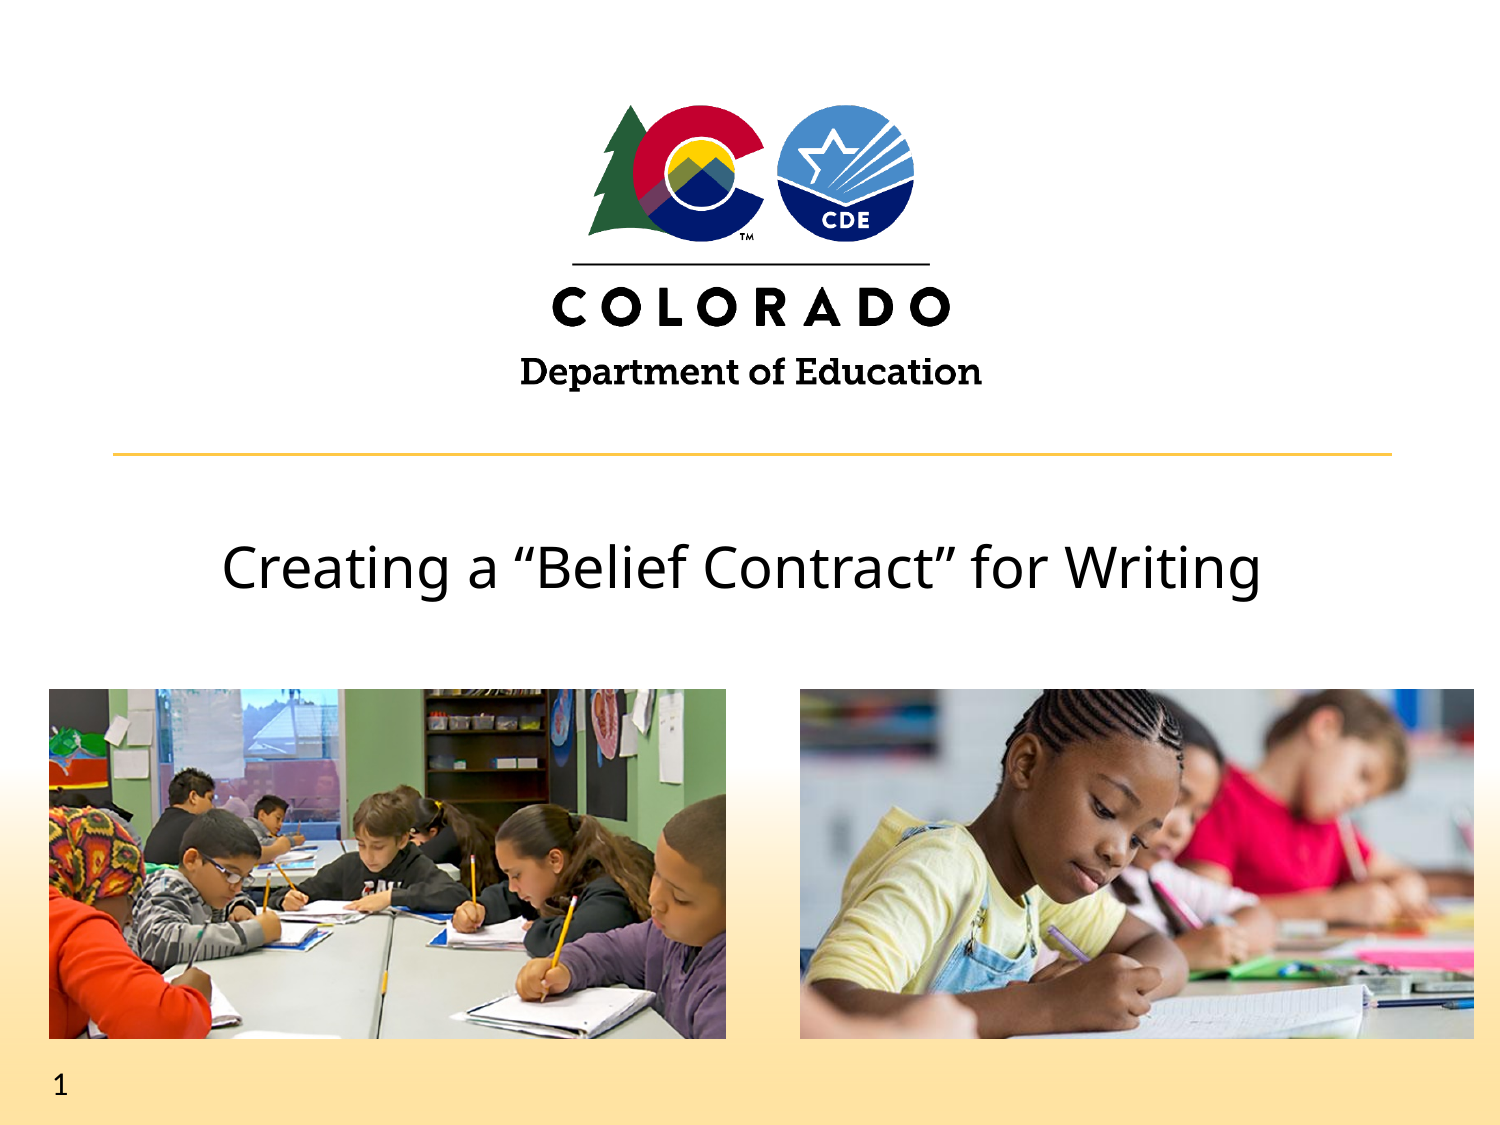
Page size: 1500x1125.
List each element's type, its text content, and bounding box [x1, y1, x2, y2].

title Creating a “Belief Contract” for Writing [112, 530, 1388, 643]
picture [519, 103, 983, 393]
slide_number 1 [36, 1054, 375, 1115]
picture [49, 689, 726, 1039]
picture [800, 689, 1474, 1039]
